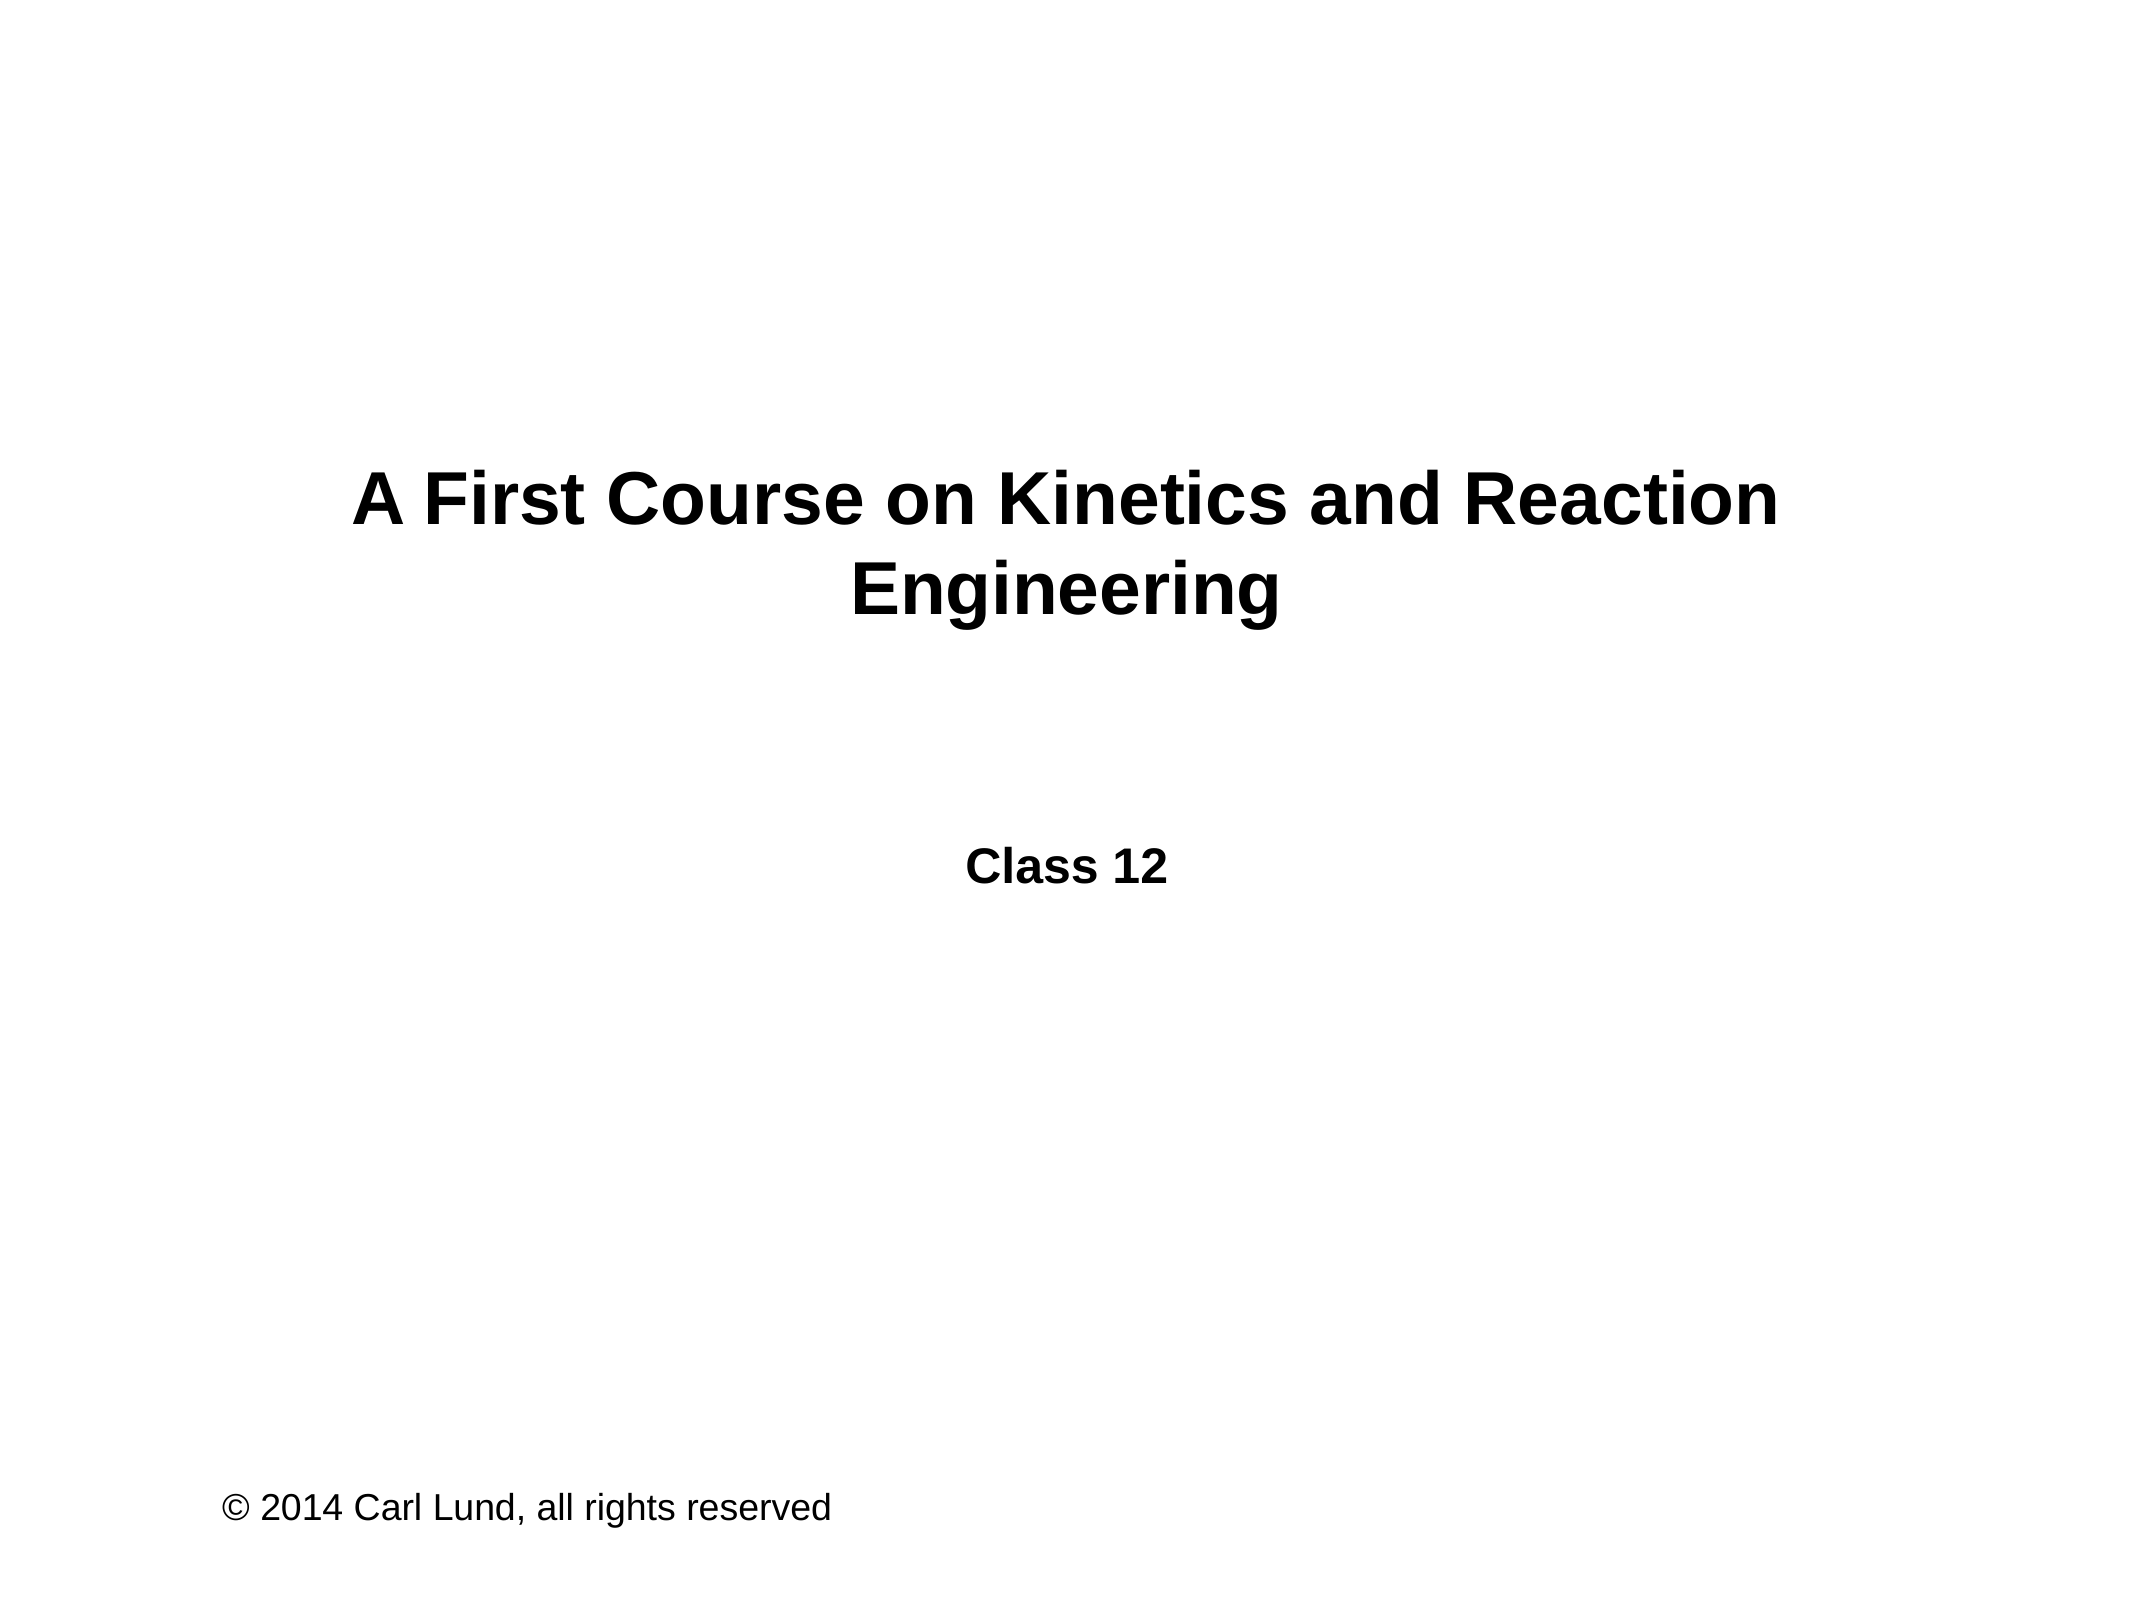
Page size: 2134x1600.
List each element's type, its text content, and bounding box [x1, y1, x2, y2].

list Class 12 [208, 825, 1925, 1461]
title A First Course on Kinetics and Reaction Engineering [208, 268, 1925, 811]
